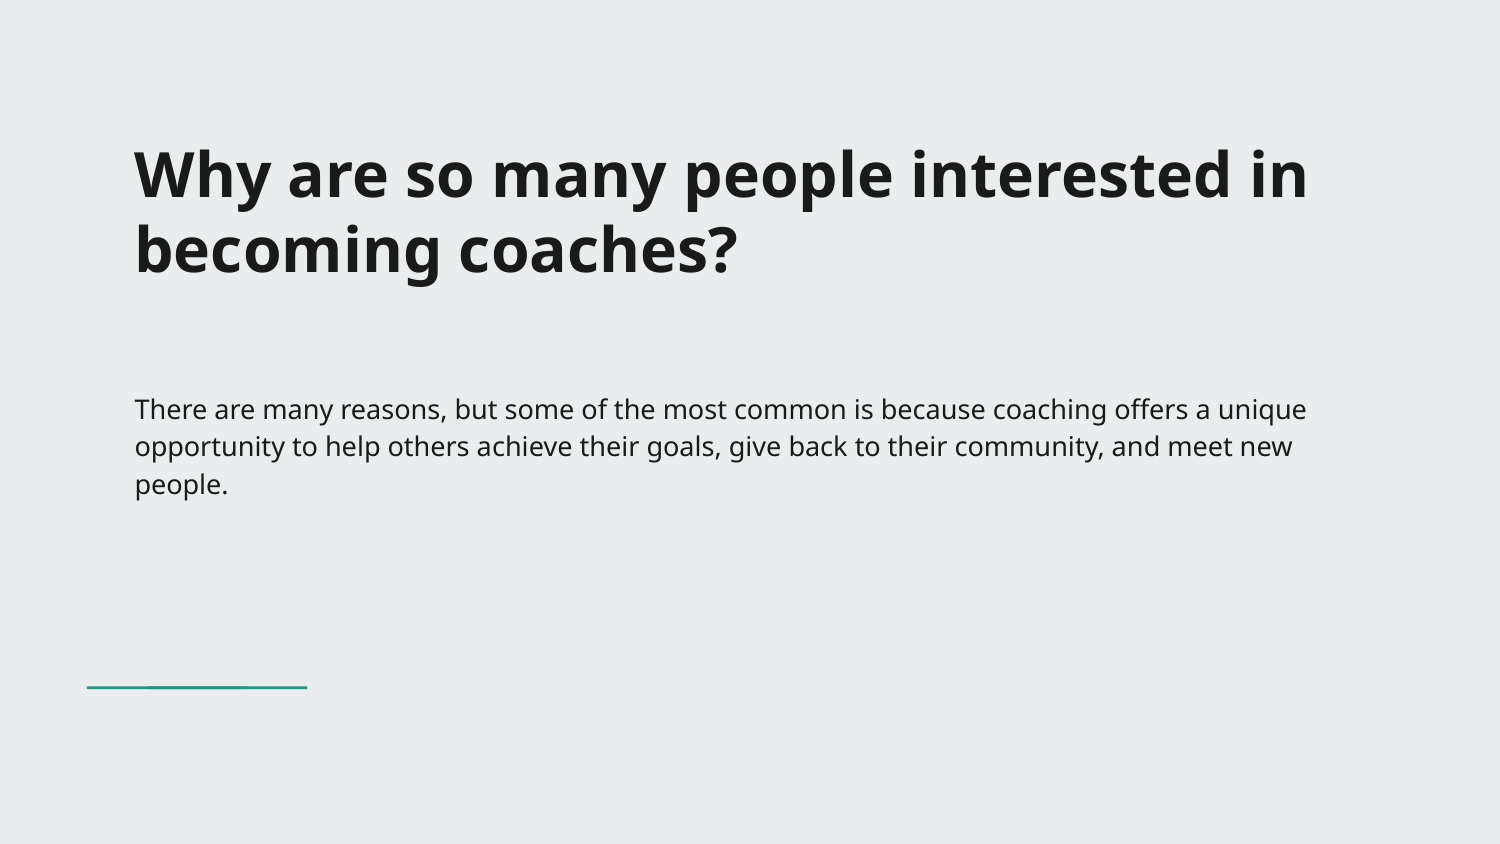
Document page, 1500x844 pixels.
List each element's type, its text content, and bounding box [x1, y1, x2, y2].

title Why are so many people interested in becoming coaches? [119, 120, 1381, 325]
list There are many reasons, but some of the most common is because coaching offers a unique opportunity to help others achieve their goals, give back to their community, and meet new people. [119, 372, 1381, 633]
